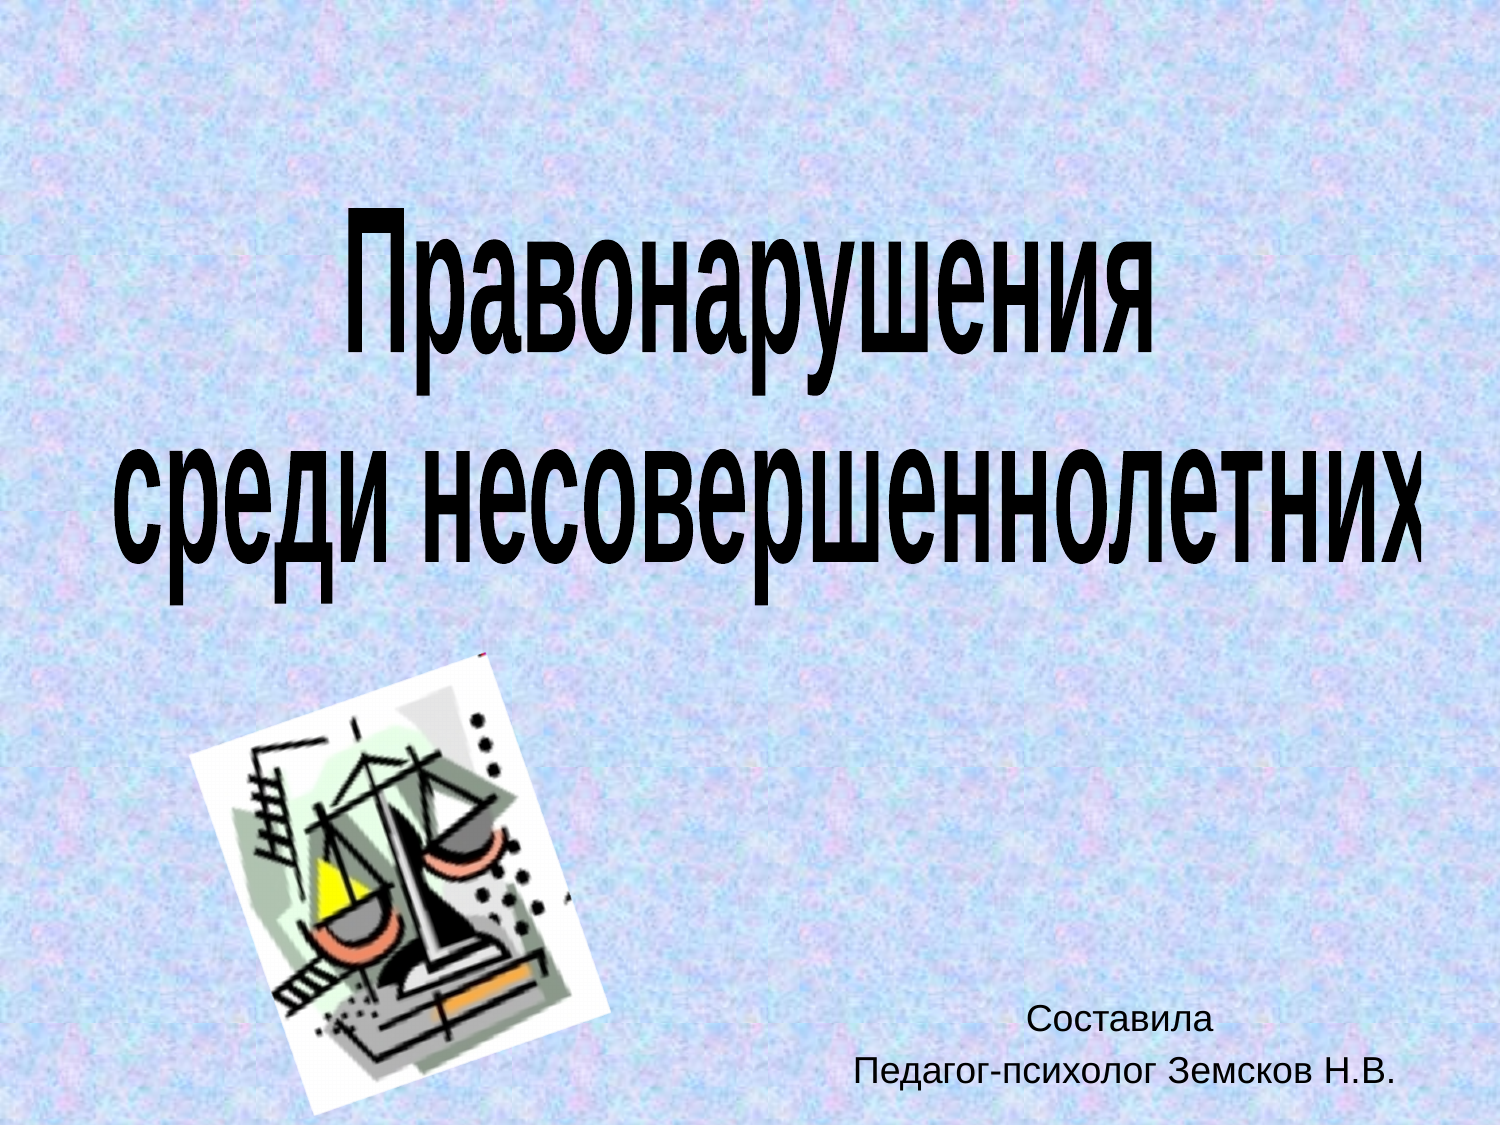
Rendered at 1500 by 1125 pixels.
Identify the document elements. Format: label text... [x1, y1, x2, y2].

picture [0, 0, 1500, 1125]
subtitle Составила Педагог-психолог Земсков Н.В. [749, 986, 1500, 1125]
